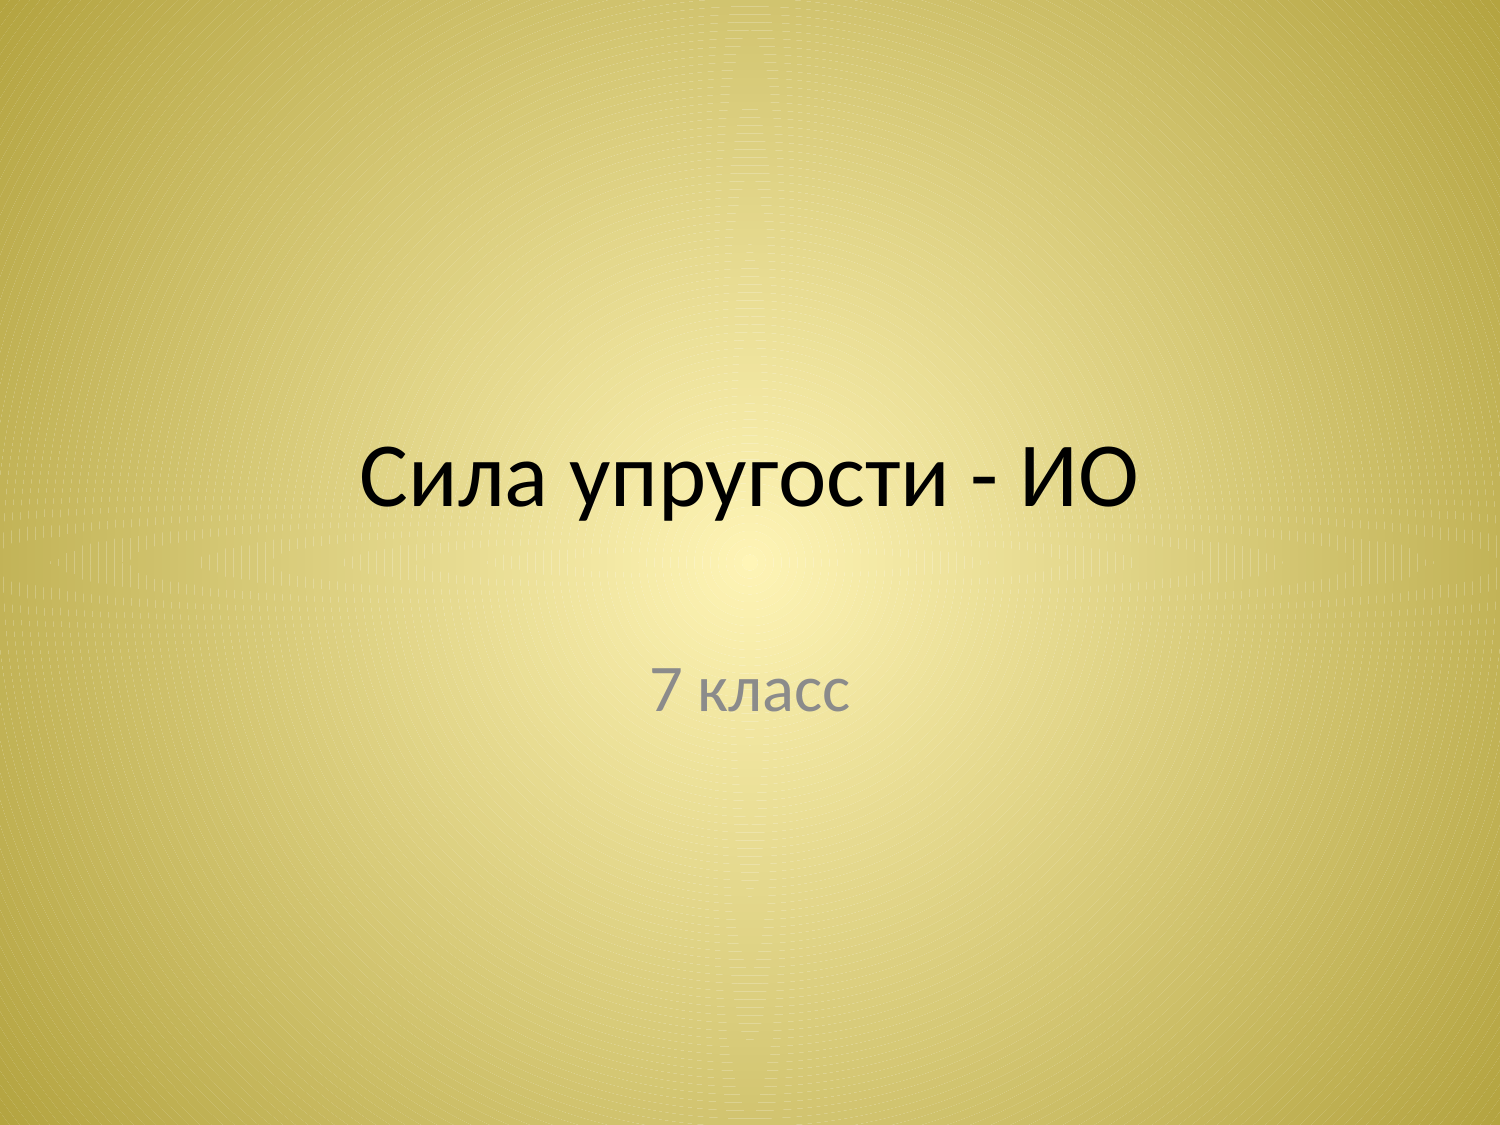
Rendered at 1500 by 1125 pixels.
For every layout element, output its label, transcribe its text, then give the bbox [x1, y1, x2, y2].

title Сила упругости - ИО [112, 349, 1388, 591]
subtitle 7 класс [225, 637, 1275, 925]
